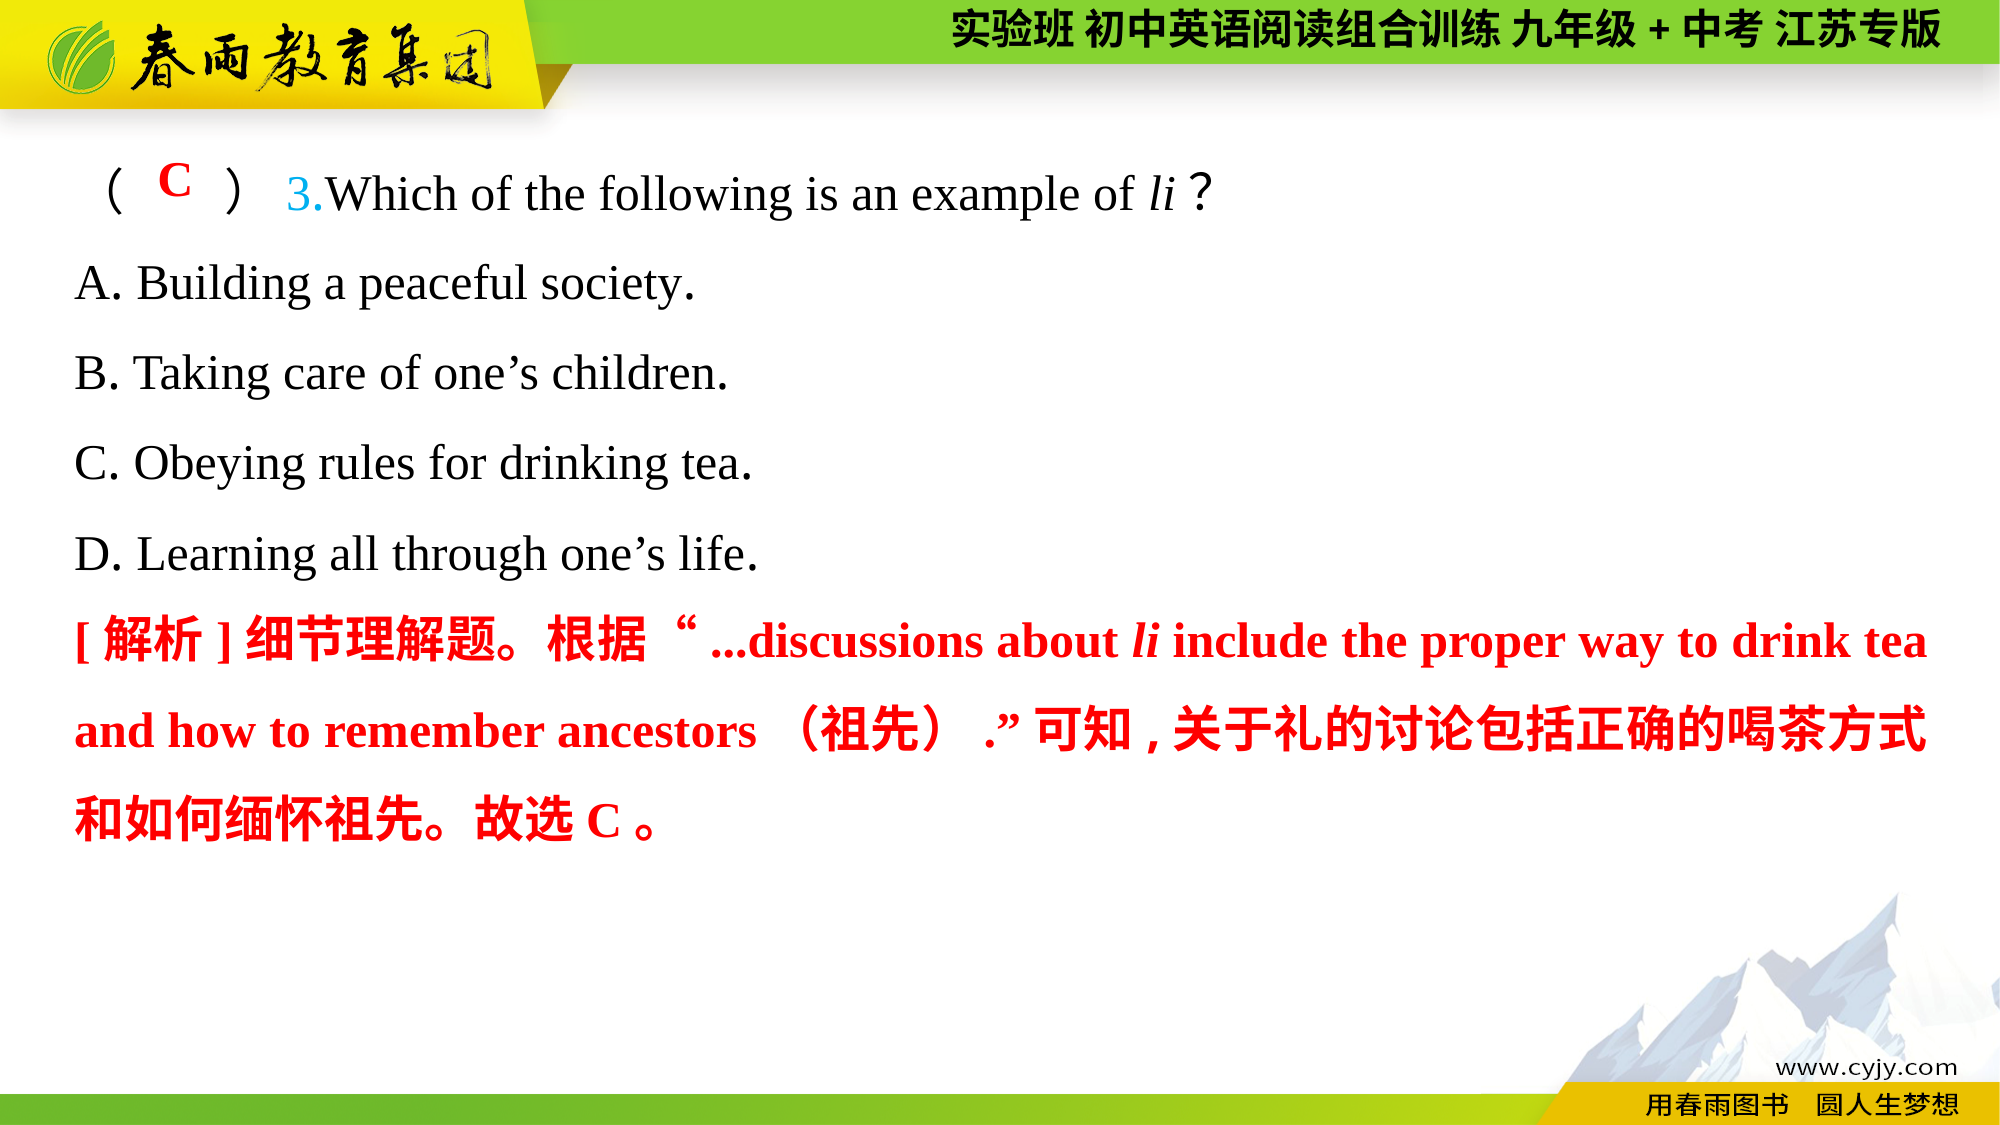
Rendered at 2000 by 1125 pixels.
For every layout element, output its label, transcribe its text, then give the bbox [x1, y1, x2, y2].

list （ ）3.Which of the following is an example of li？ A. Building a peaceful society. B. Taking care of one’s children. C. Obeying rules for drinking tea. D. Learning all through one’s life. [59, 122, 1944, 569]
text_box C [142, 138, 209, 214]
picture [0, 0, 2000, 1125]
text_box [解析]细节理解题。根据“...discussions about li include the proper way to drink tea and how to remember ancestors（祖先）.”可知,关于礼的讨论包括正确的喝茶方式和如何缅怀祖先。故选C。 [59, 569, 1944, 855]
